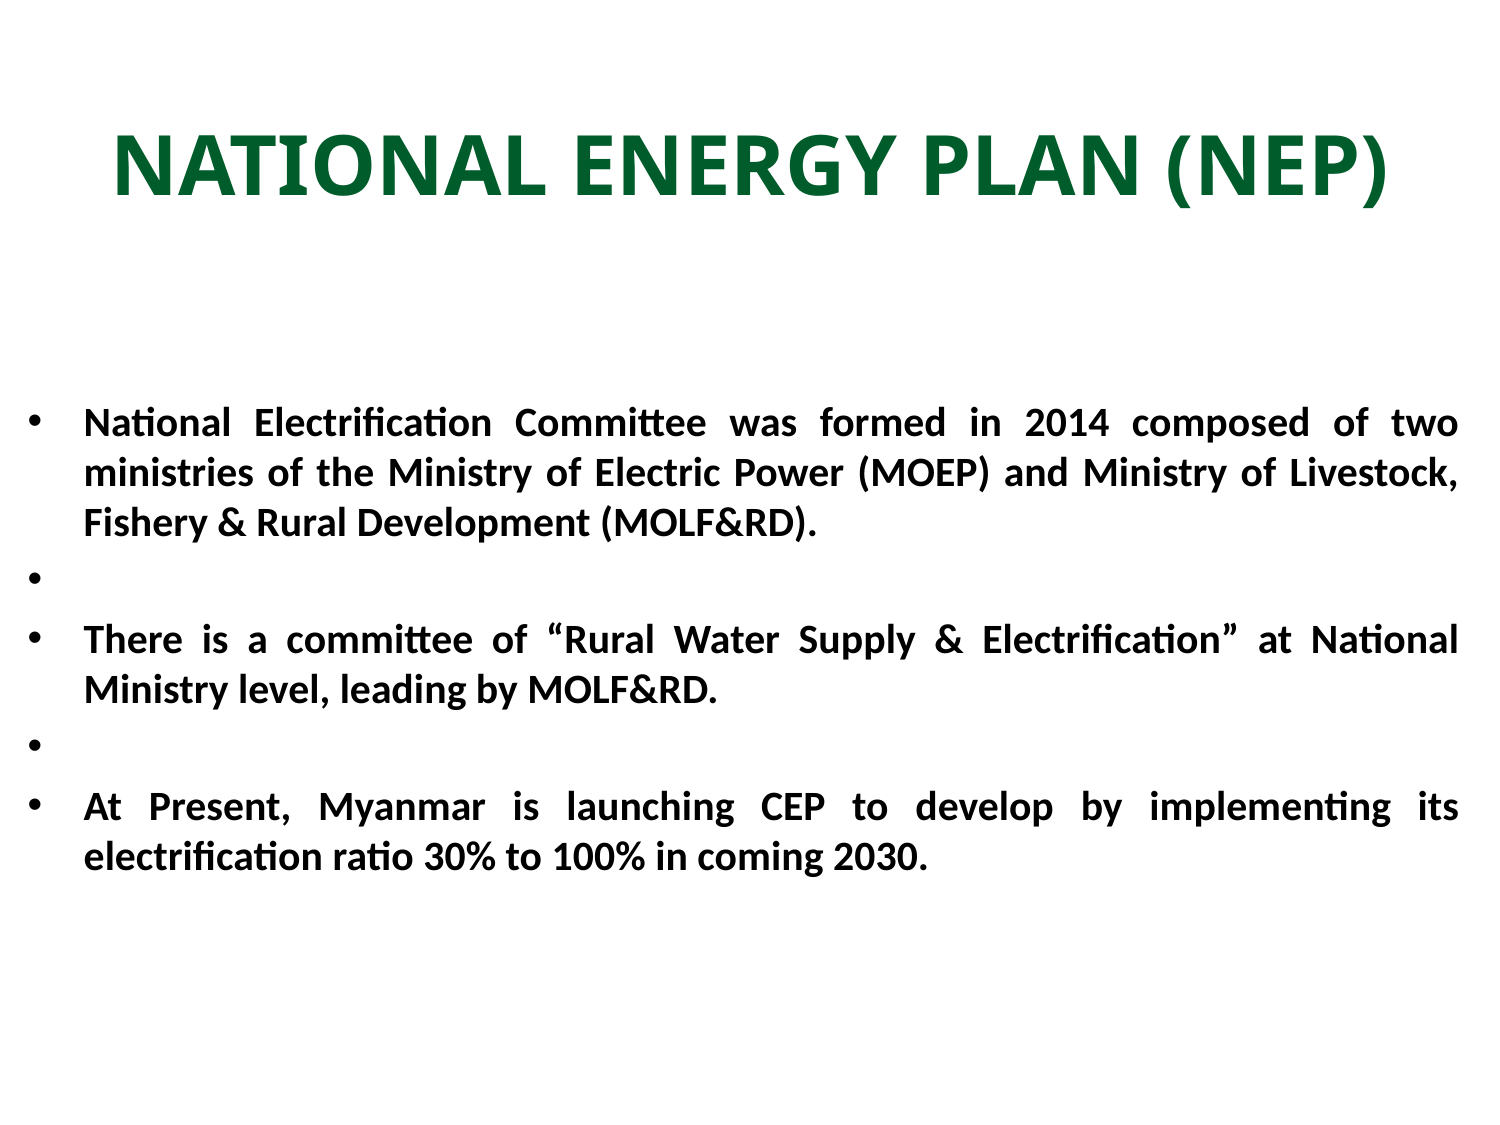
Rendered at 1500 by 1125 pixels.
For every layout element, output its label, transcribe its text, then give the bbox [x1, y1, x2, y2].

list National Electrification Committee was formed in 2014 composed of two ministries of the Ministry of Electric Power (MOEP) and Ministry of Livestock, Fishery & Rural Development (MOLF&RD). There is a committee of “Rural Water Supply & Electrification” at National Ministry level, leading by MOLF&RD. At Present, Myanmar is launching CEP to develop by implementing its electrification ratio 30% to 100% in coming 2030. [12, 387, 1475, 1125]
title NATIONAL ENERGY PLAN (NEP) [75, 37, 1425, 288]
